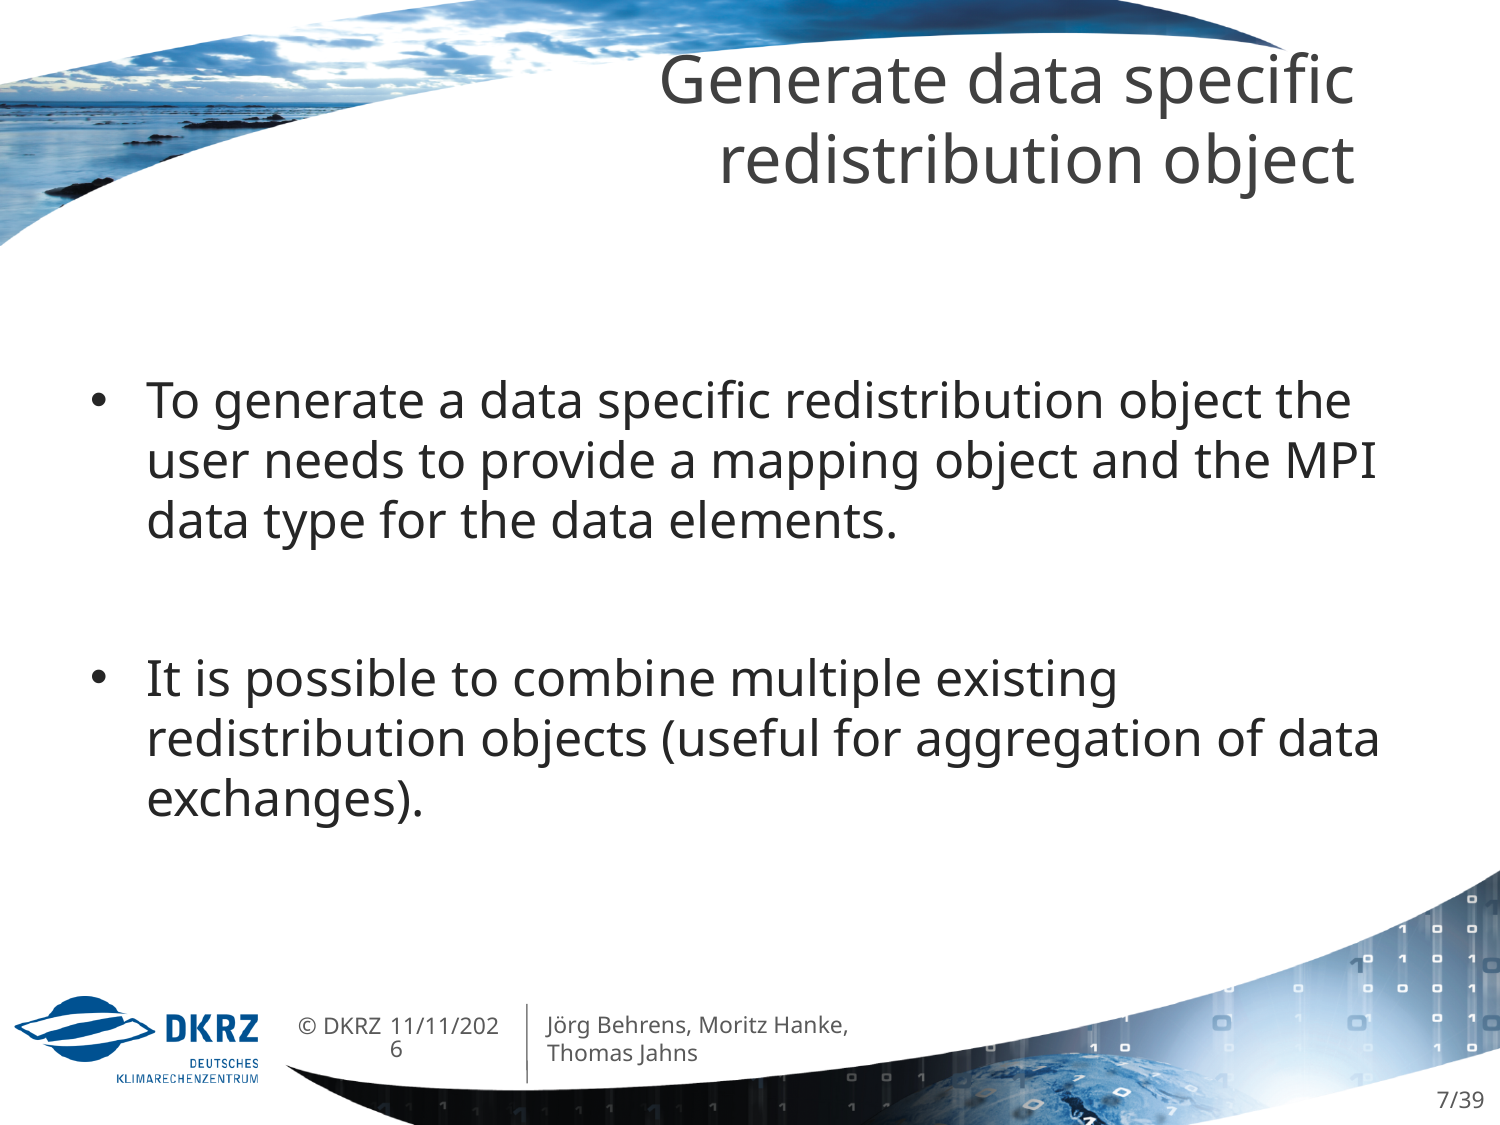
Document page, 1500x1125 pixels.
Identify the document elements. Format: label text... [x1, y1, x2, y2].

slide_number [375, 1004, 528, 1052]
slide_number 7 [1333, 1078, 1465, 1125]
picture [285, 867, 1500, 1125]
picture [14, 996, 258, 1083]
list To generate a data specific redistribution object the user needs to provide a mapping object and the MPI data type for the data elements. It is possible to combine multiple existing redistribution objects (useful for aggregation of data exchanges). [74, 210, 1426, 985]
title Generate data specific redistribution object [480, 70, 1372, 165]
picture [0, 0, 1288, 246]
footer Jörg Behrens, Moritz Hanke, Thomas Jahns [532, 1003, 884, 1082]
